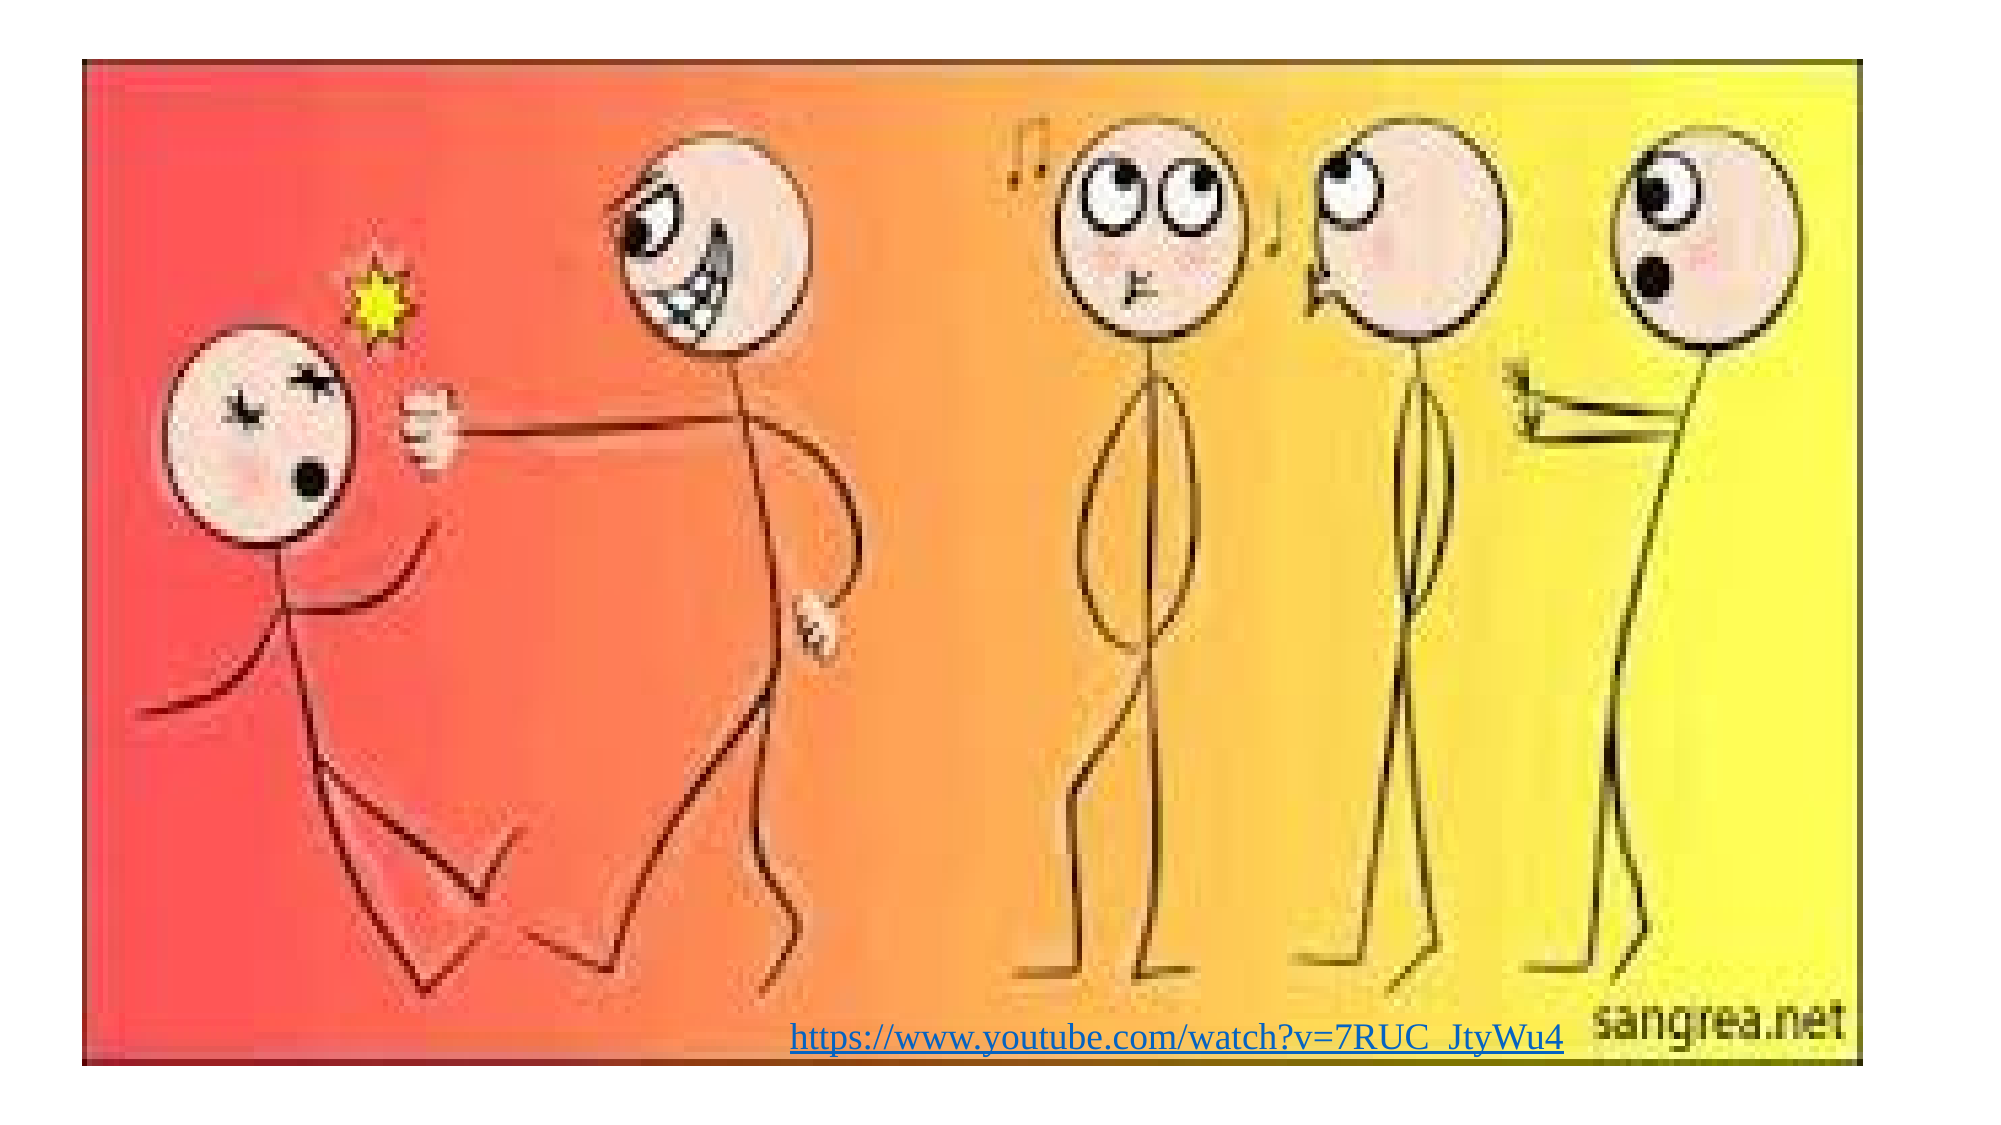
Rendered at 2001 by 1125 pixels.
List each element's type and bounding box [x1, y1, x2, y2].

list [82, 59, 1863, 1066]
